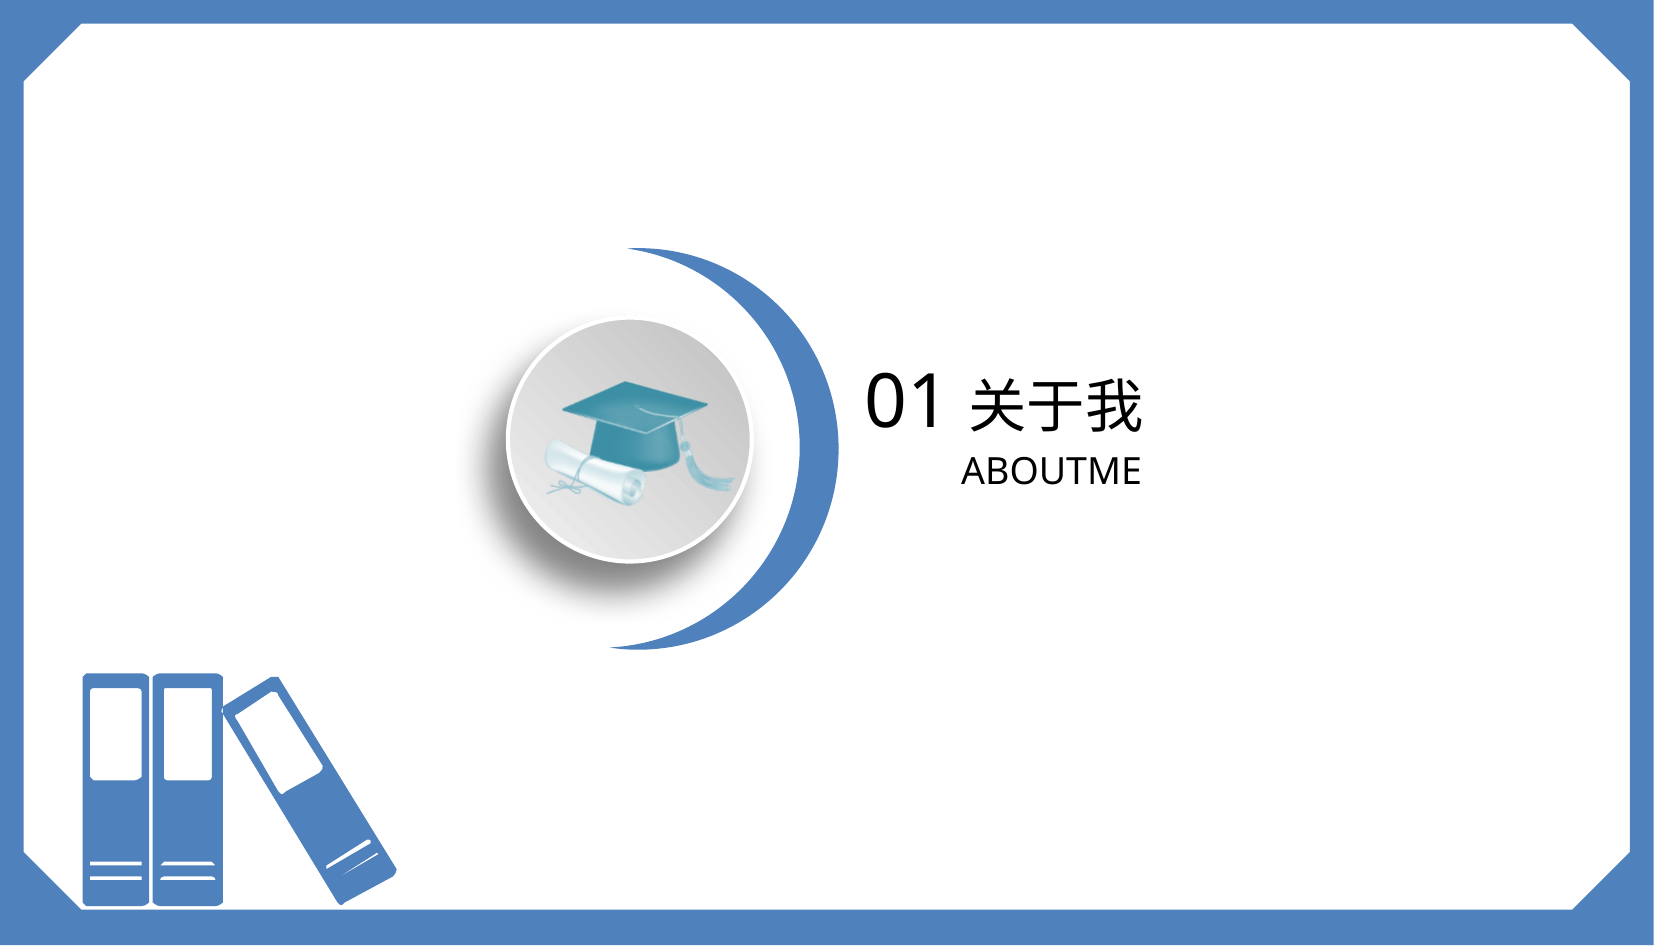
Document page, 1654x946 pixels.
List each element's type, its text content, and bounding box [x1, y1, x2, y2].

text_box ABOUTME [946, 439, 1157, 545]
text_box [0, 0, 1654, 946]
text_box [505, 315, 754, 564]
picture [538, 381, 736, 511]
text_box [607, 245, 841, 652]
text_box [152, 673, 397, 907]
text_box [82, 673, 150, 907]
text_box 01关于我 [849, 344, 1225, 450]
